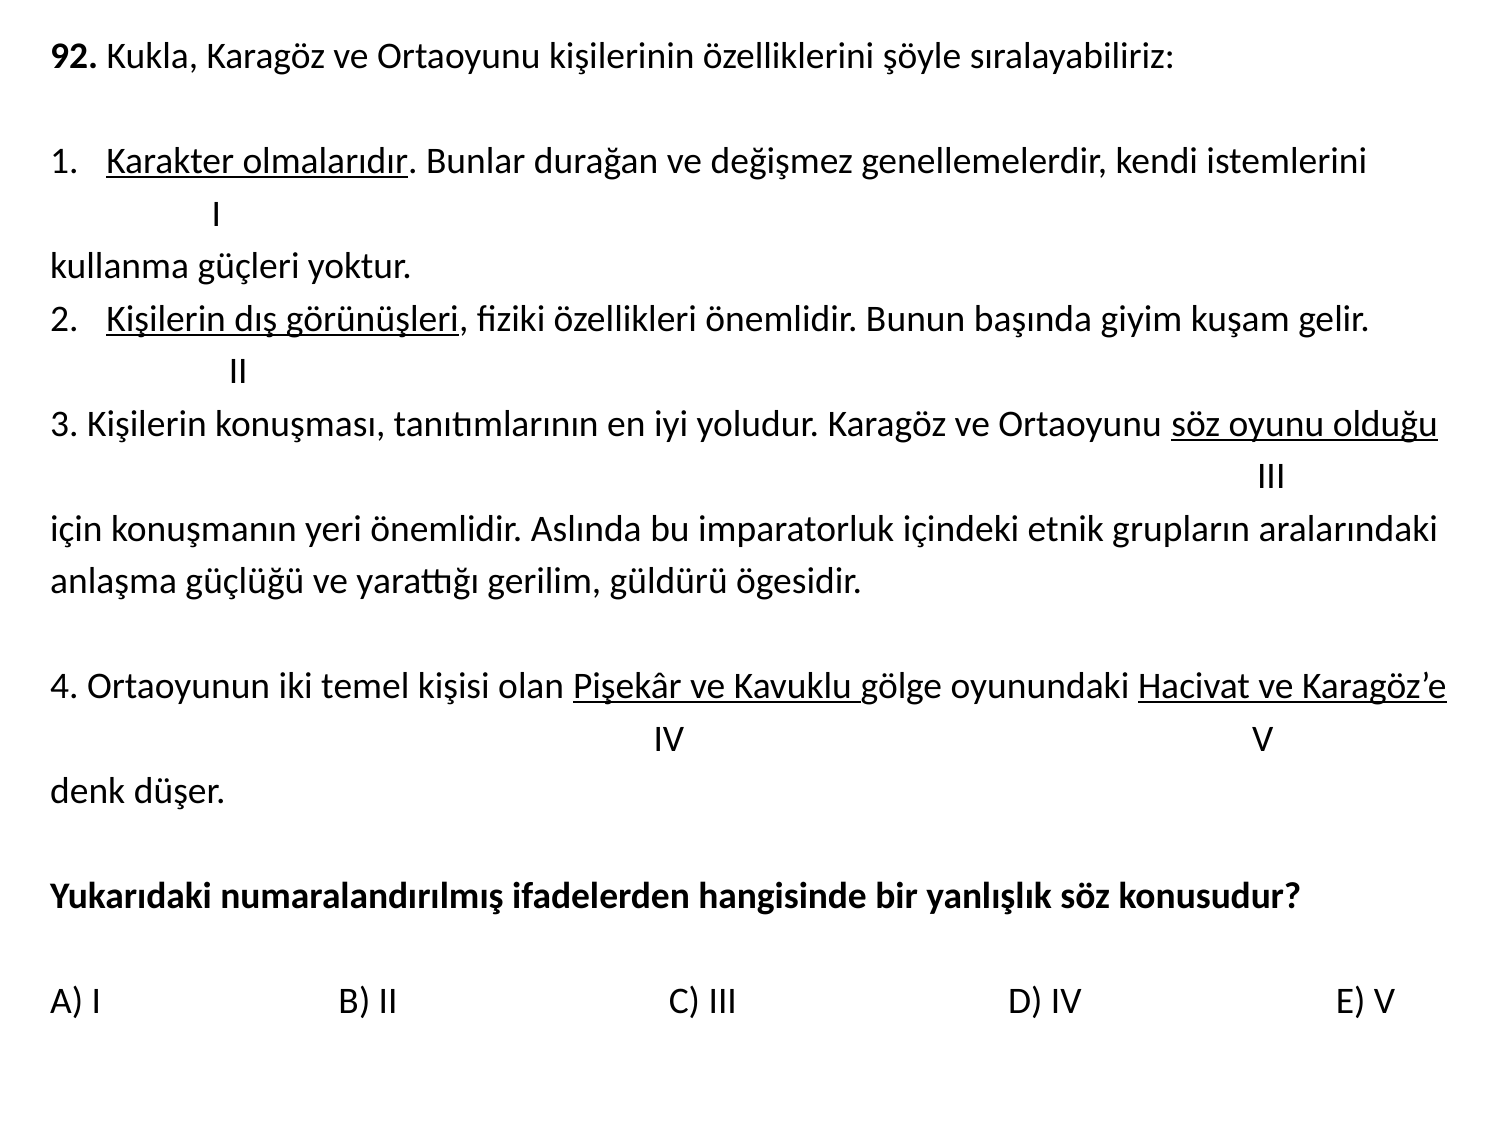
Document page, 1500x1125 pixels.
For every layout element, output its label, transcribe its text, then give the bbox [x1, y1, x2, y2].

list 92. Kukla, Karagöz ve Ortaoyunu kişilerinin özelliklerini şöyle sıralayabiliriz: Karakter olmalarıdır. Bunlar durağan ve değişmez genellemelerdir, kendi istemlerini I kullanma güçleri yoktur. Kişilerin dış görünüşleri, fiziki özellikleri önemlidir. Bunun başında giyim kuşam gelir. II 3. Kişilerin konuşması, tanıtımlarının en iyi yoludur. Karagöz ve Ortaoyunu söz oyunu olduğu III için konuşmanın yeri önemlidir. Aslında bu imparatorluk içindeki etnik grupların aralarındaki anlaşma güçlüğü ve yarattığı gerilim, güldürü ögesidir. 4. Ortaoyunun iki temel kişisi olan Pişekâr ve Kavuklu gölge oyunundaki Hacivat ve Karagöz’e IV V denk düşer. Yukarıdaki numaralandırılmış ifadelerden hangisinde bir yanlışlık söz konusudur? A) I B) II C) III D) IV E) V [35, 23, 1465, 1079]
